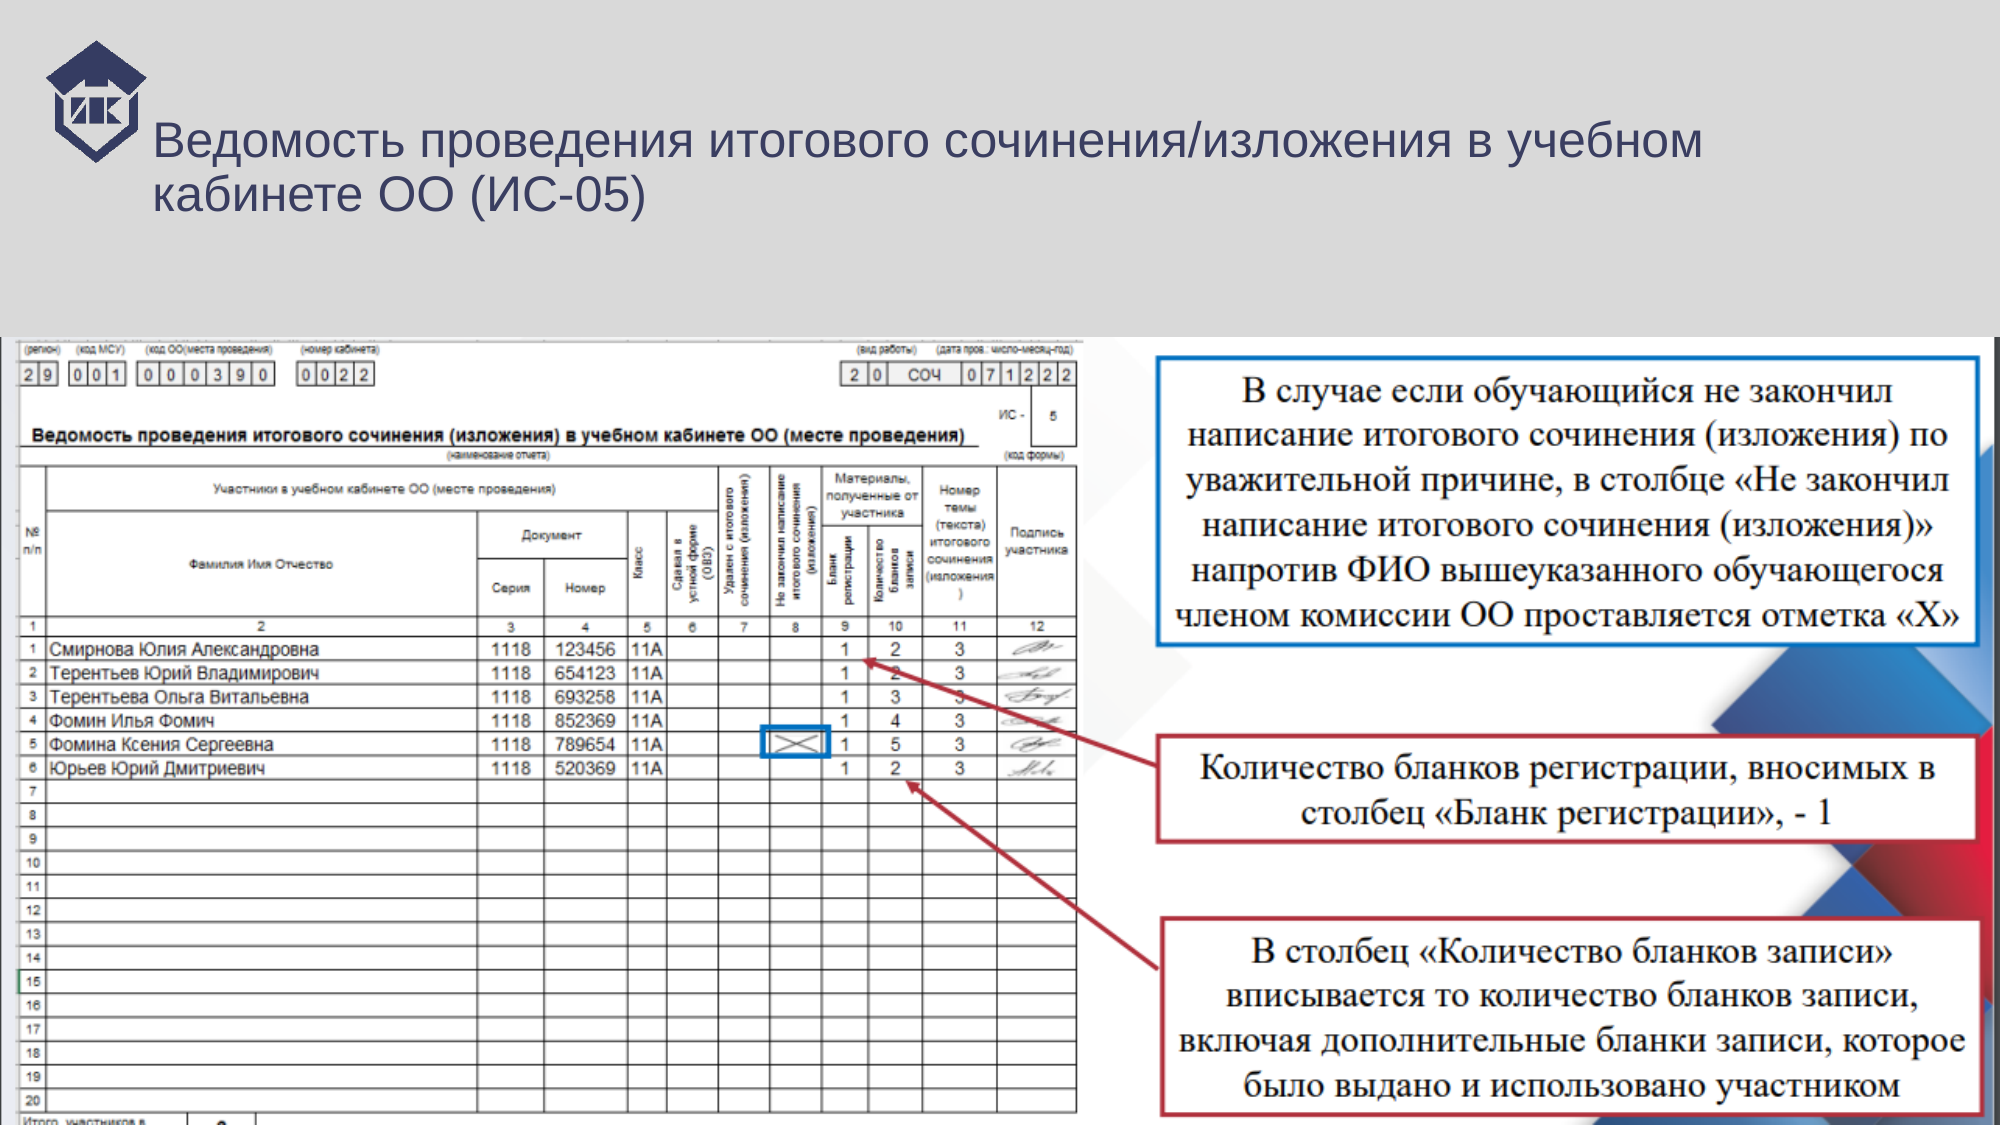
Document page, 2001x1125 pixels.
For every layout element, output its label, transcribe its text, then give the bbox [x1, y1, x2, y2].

title Ведомость проведения итогового сочинения/изложения в учебном кабинете ОО (ИС-05) [137, 59, 1863, 278]
picture [0, 337, 2000, 1125]
picture [19, 0, 173, 211]
text_box [0, 0, 2000, 337]
